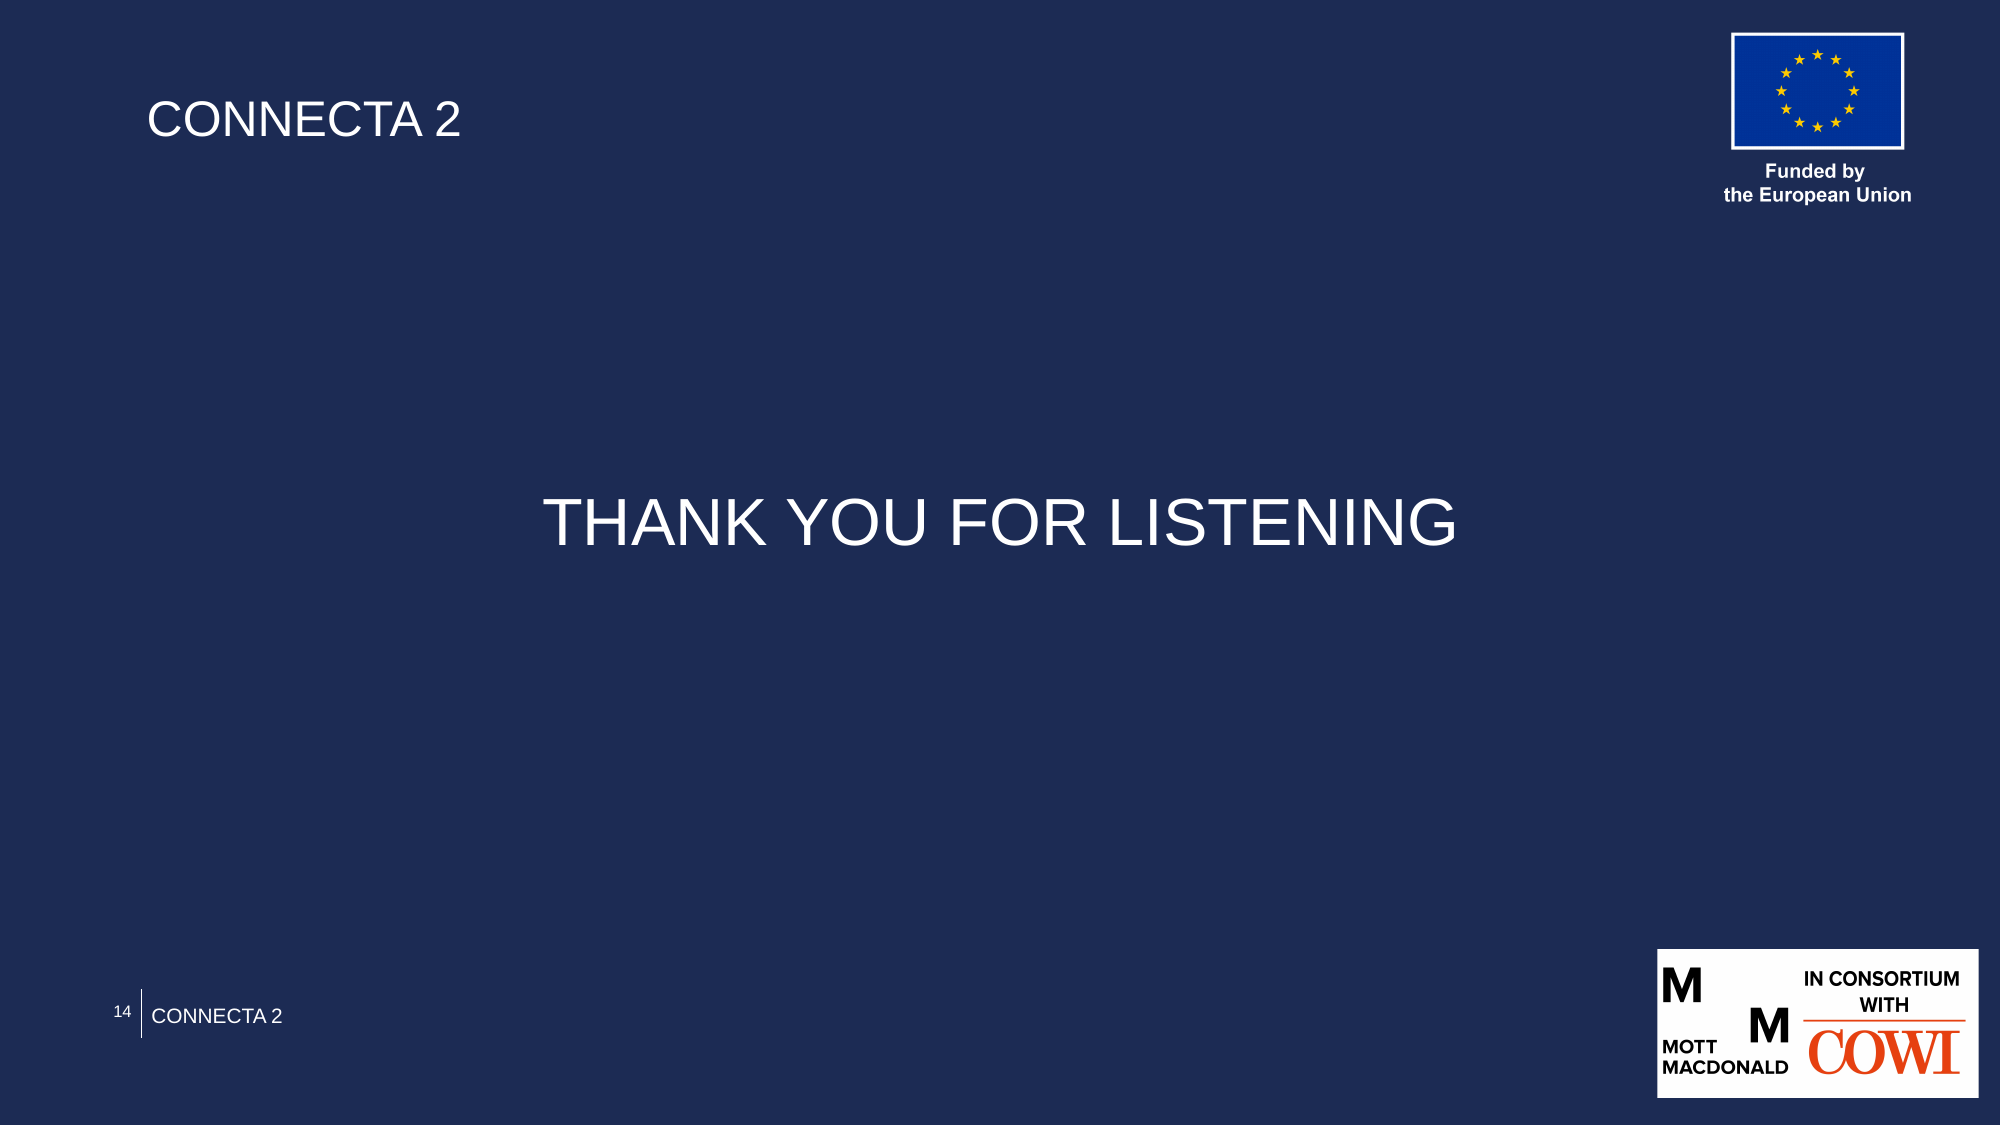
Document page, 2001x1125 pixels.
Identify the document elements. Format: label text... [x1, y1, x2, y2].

title THANK YOU FOR LISTENING [247, 326, 1756, 756]
text_box CONNECTA 2 [136, 995, 628, 1036]
picture [1715, 15, 1921, 223]
slide_number 14 [30, 979, 132, 1053]
picture [1657, 949, 1979, 1098]
text_box CONNECTA 2 [131, 79, 1660, 155]
